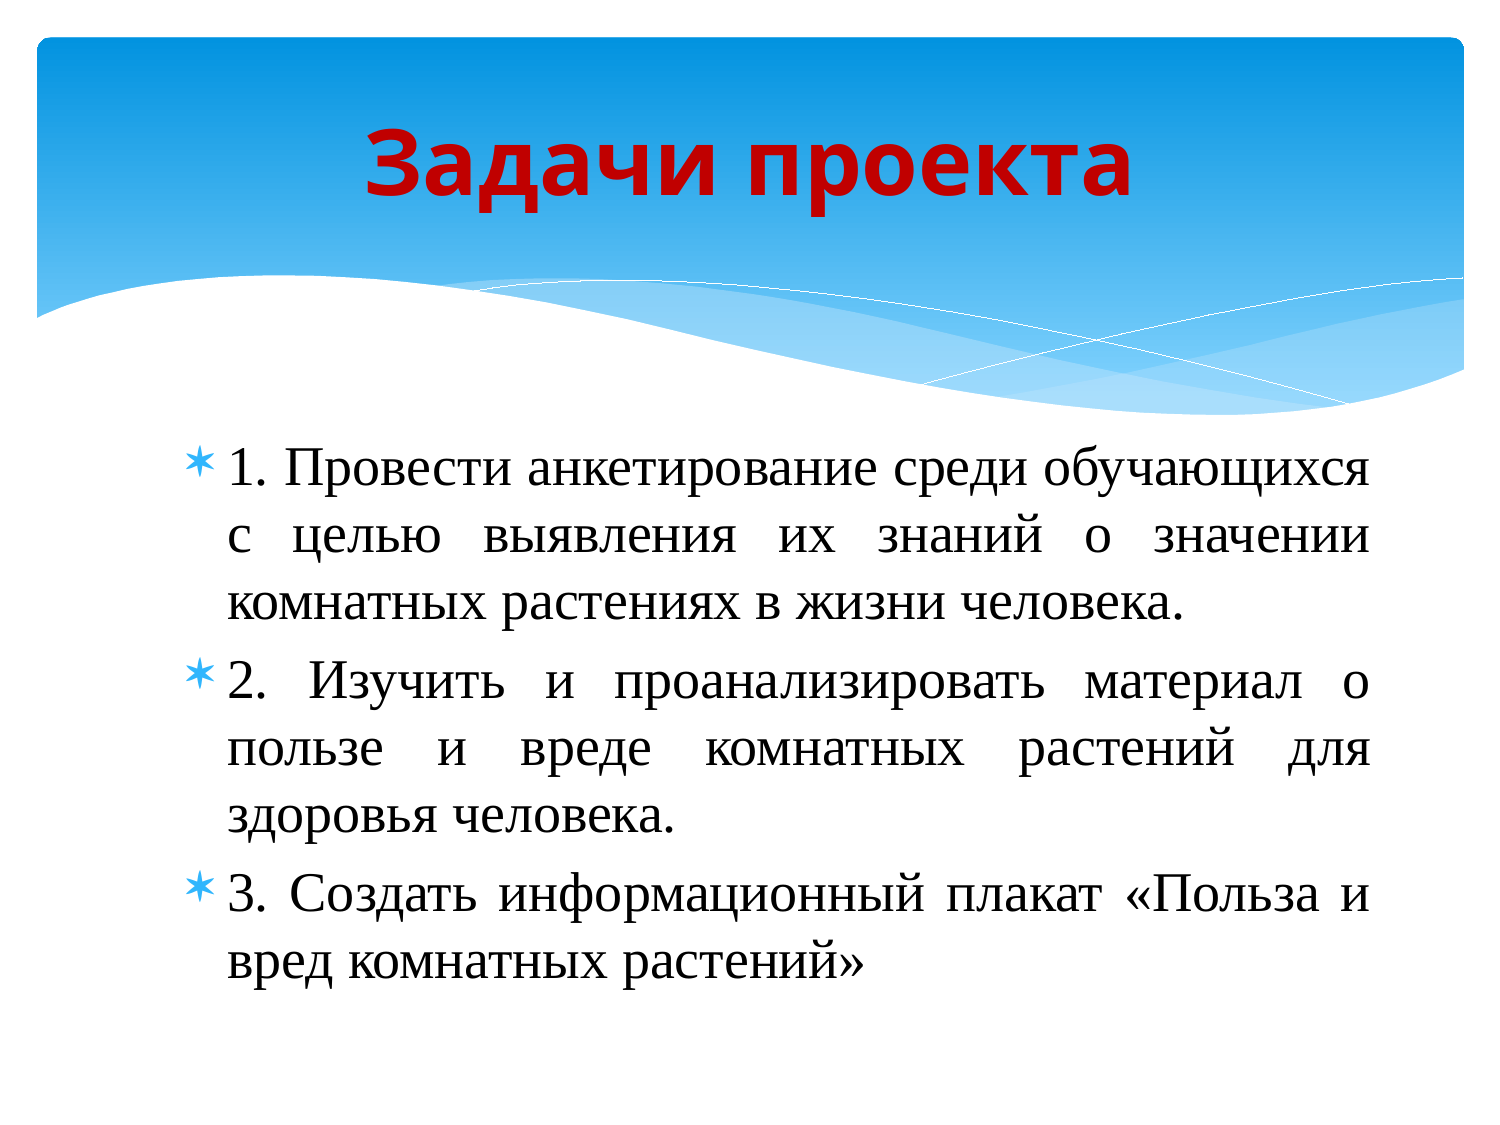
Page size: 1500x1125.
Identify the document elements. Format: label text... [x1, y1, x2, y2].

list 1. Провести анкетирование среди обучающихся с целью выявления их знаний о значении комнатных растениях в жизни человека. 2. Изучить и проанализировать материал о пользе и вреде комнатных растений для здоровья человека. 3. Создать информационный плакат «Польза и вред комнатных растений» [171, 421, 1387, 1024]
title Задачи проекта [75, 55, 1425, 261]
